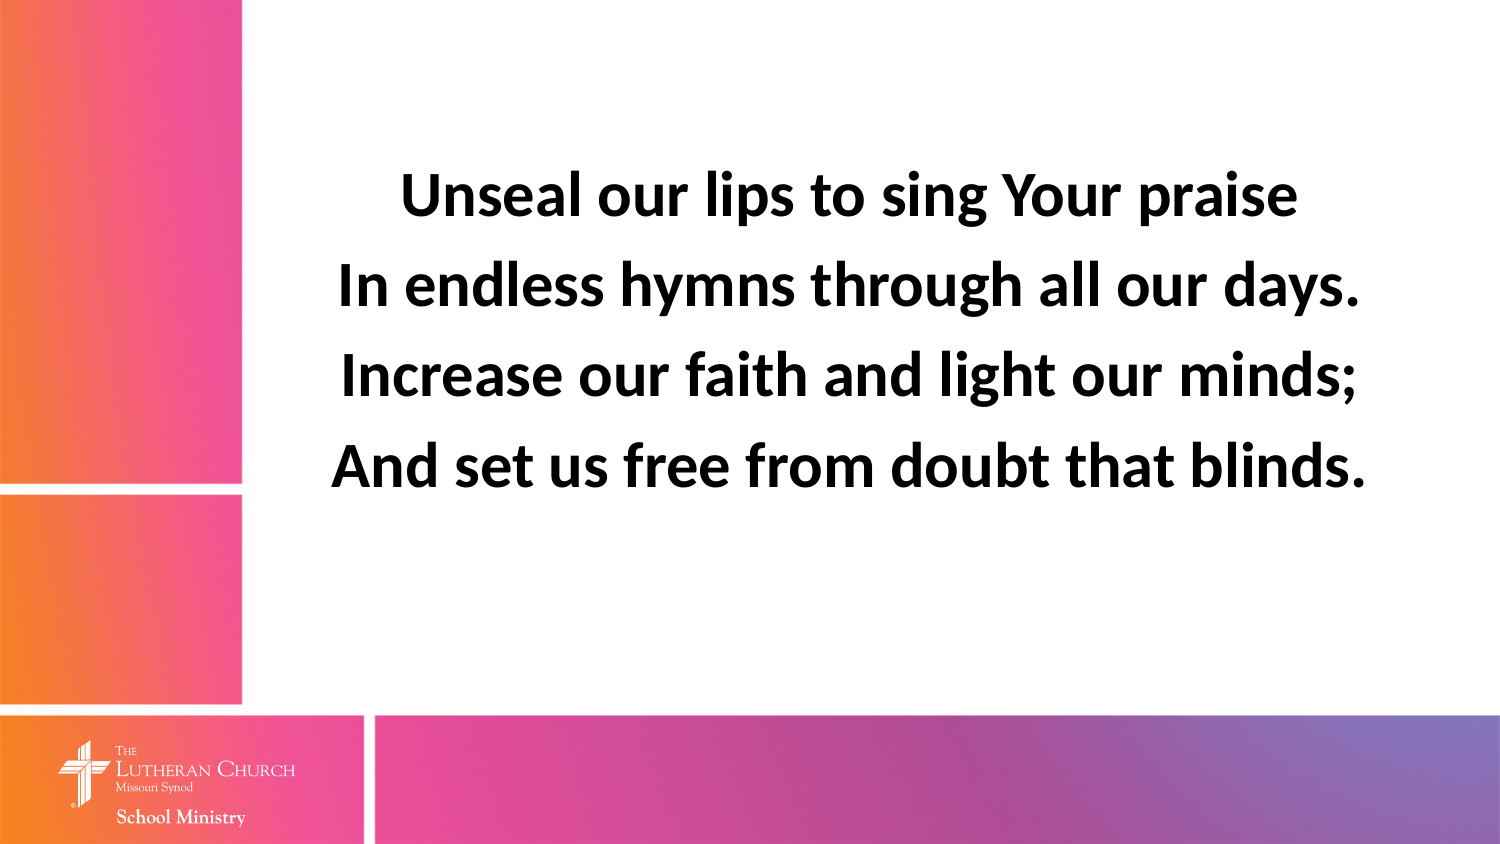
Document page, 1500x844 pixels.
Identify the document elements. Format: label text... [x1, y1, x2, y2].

list Unseal our lips to sing Your praise In endless hymns through all our days. Increase our faith and light our minds; And set us free from doubt that blinds. [310, 143, 1389, 548]
picture [0, 0, 1500, 844]
